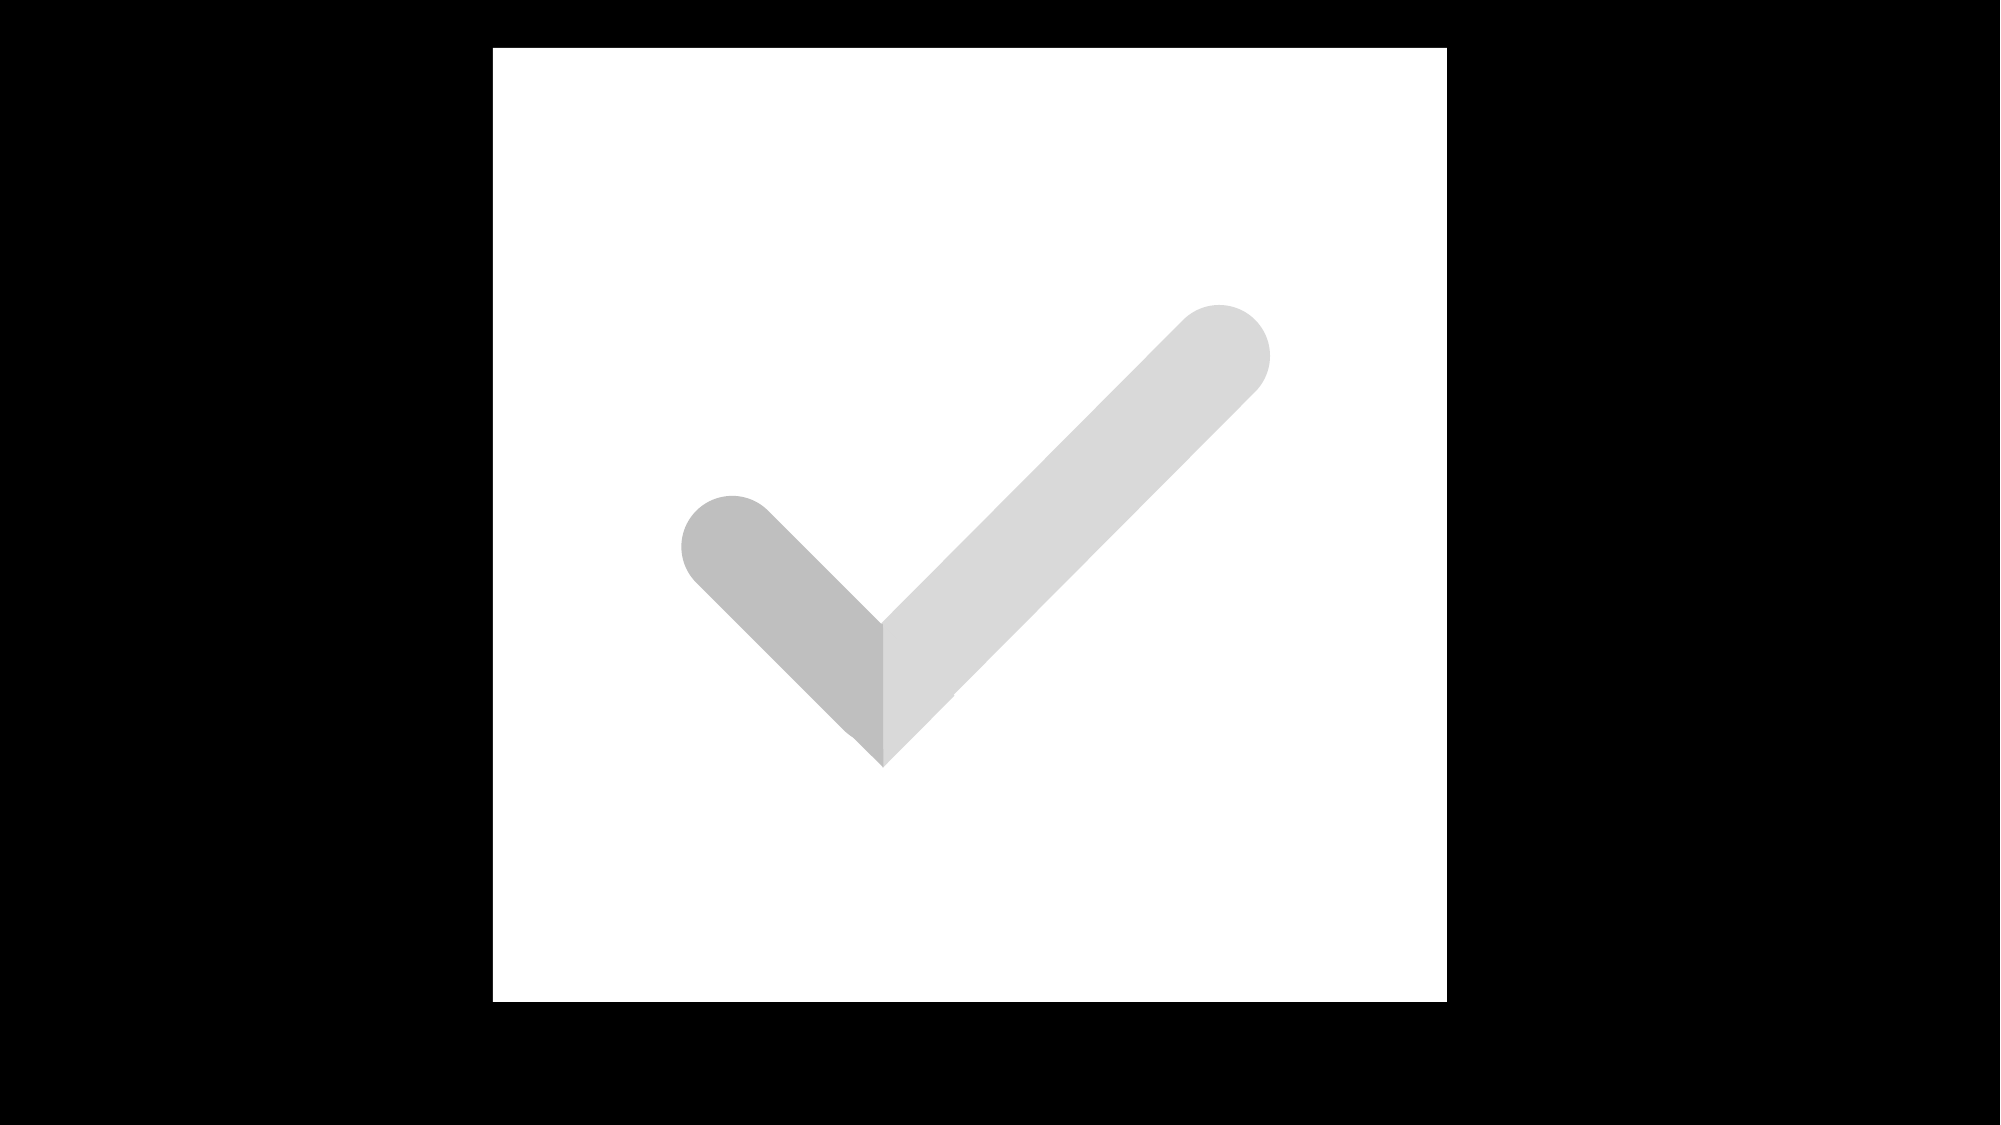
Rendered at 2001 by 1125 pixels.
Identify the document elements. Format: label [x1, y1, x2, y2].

text_box [754, 235, 1102, 815]
text_box [492, 47, 1448, 1003]
